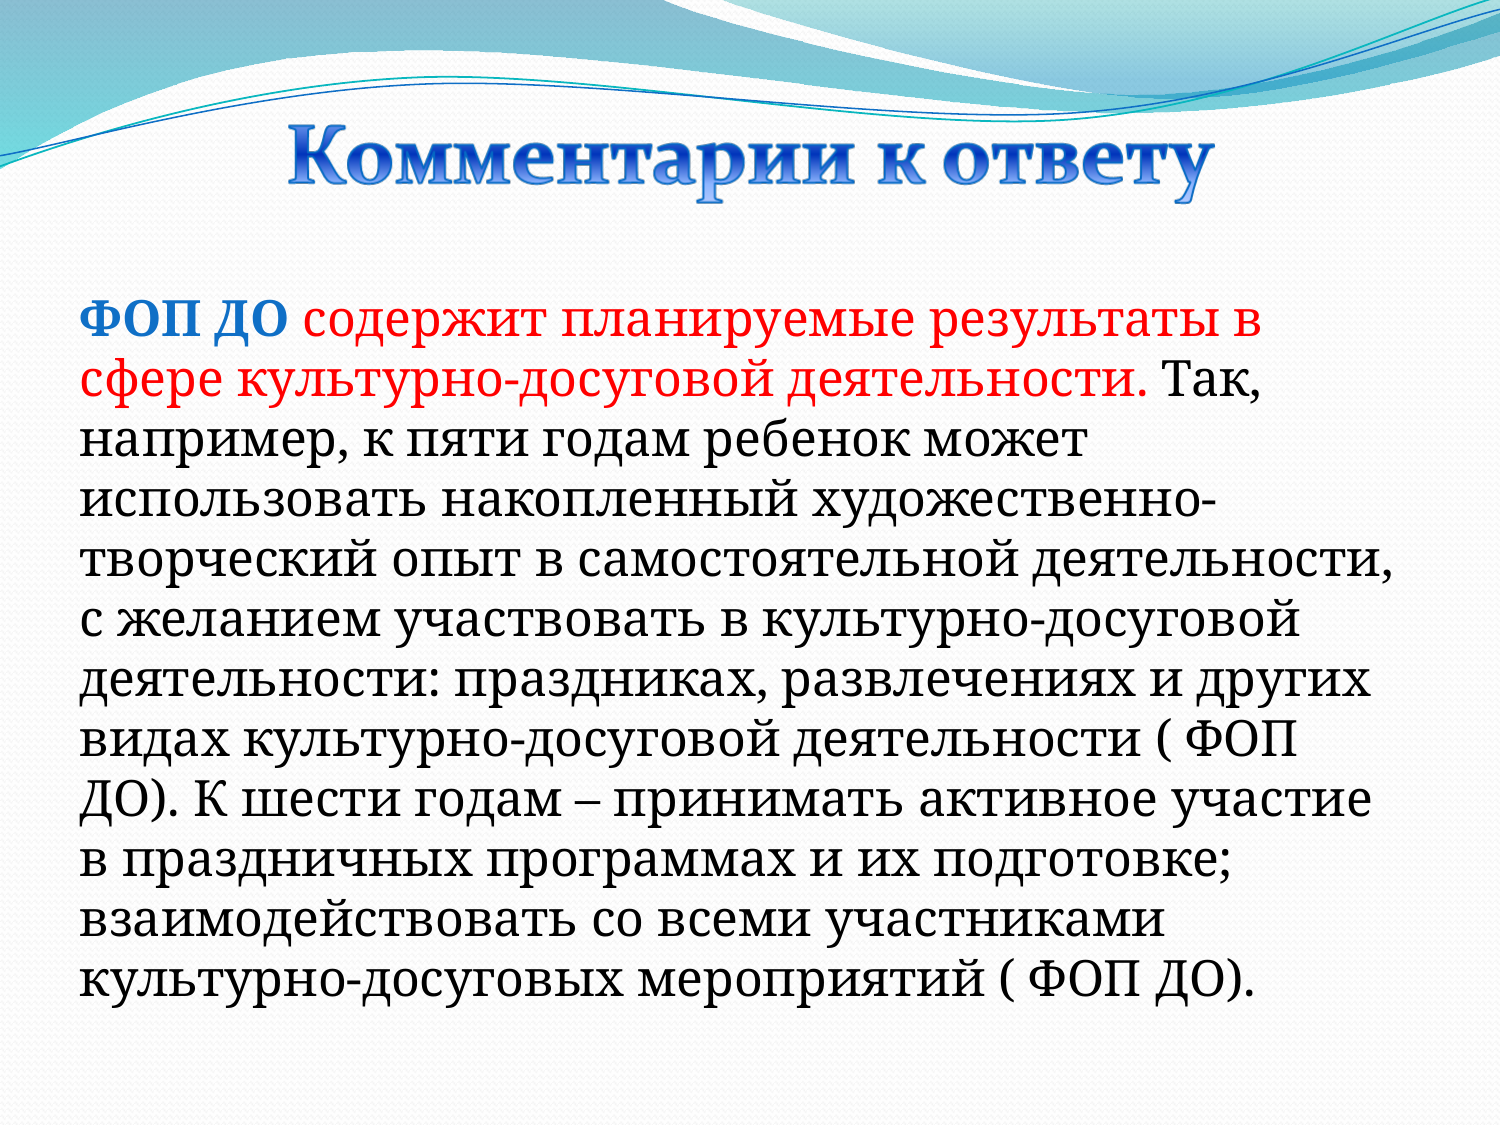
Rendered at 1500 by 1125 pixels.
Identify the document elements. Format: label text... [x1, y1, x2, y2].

text_box ФОП ДО содержит планируемые результаты в сфере культурно-досуговой деятельности. Так, например, к пяти годам ребенок может использовать накопленный художественно-творческий опыт в самостоятельной деятельности, с желанием участвовать в культурно-досуговой деятельности: праздниках, развлечениях и других видах культурно-досуговой деятельности ( ФОП ДО). К шести годам – принимать активное участие в праздничных программах и их подготовке; взаимодействовать со всеми участниками культурно-досуговых мероприятий ( ФОП ДО). [64, 278, 1412, 1014]
picture [215, 77, 1285, 255]
